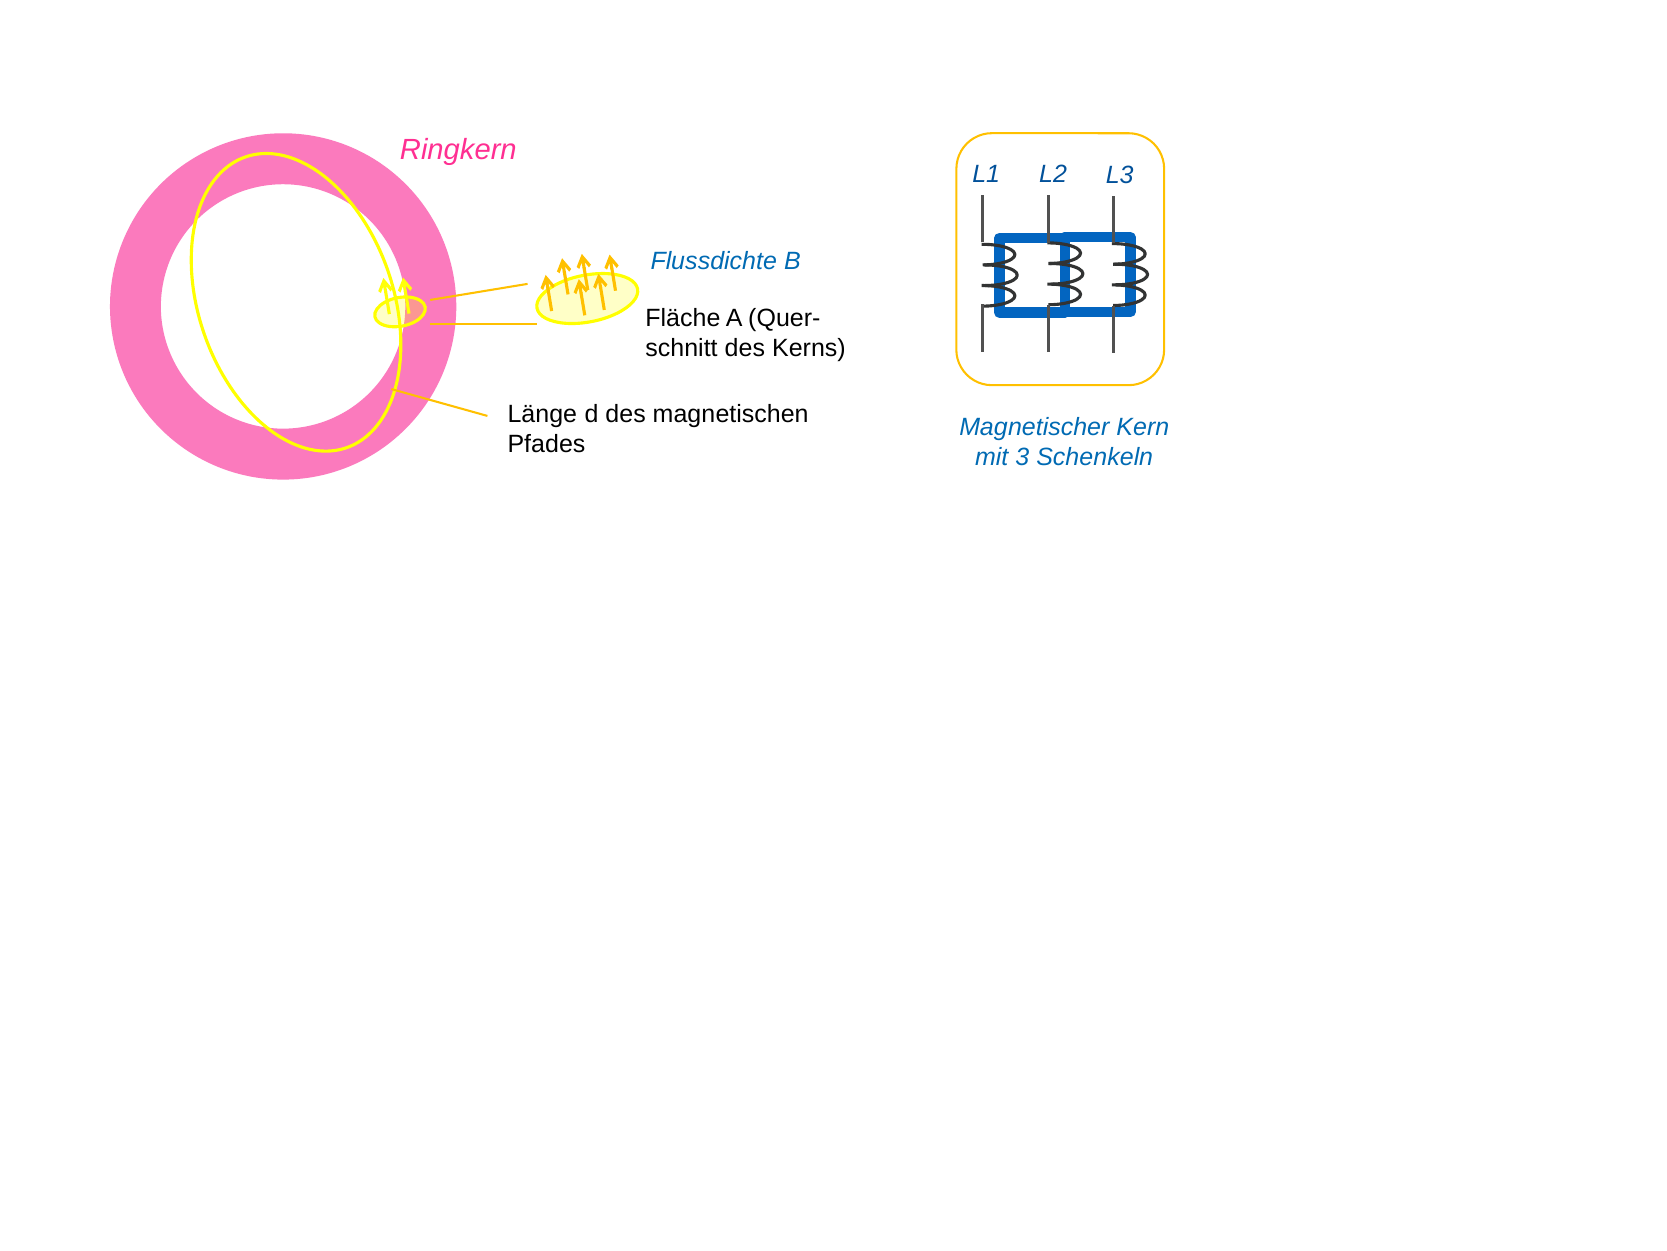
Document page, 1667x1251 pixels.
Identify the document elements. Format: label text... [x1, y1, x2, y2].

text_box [1046, 195, 1084, 353]
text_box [391, 388, 488, 417]
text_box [598, 273, 605, 311]
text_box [383, 277, 390, 315]
text_box L3 [1087, 151, 1152, 196]
text_box Flussdichte B [599, 237, 852, 283]
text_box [581, 253, 588, 273]
text_box [191, 153, 401, 452]
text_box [981, 194, 1018, 352]
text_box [609, 254, 616, 291]
text_box [956, 133, 1165, 386]
text_box [536, 283, 638, 324]
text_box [402, 277, 410, 314]
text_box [545, 274, 552, 312]
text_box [1111, 195, 1148, 354]
text_box [109, 133, 457, 480]
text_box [561, 257, 569, 295]
text_box Ringkern [378, 122, 539, 174]
text_box Magnetischer Kern mit 3 Schenkeln [938, 403, 1191, 479]
text_box L1 [954, 149, 961, 195]
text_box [578, 278, 586, 316]
text_box Fläche A (Quer-schnitt des Kerns) [637, 293, 892, 370]
text_box [374, 298, 426, 327]
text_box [429, 283, 528, 301]
text_box Länge d des magnetischen Pfades [499, 388, 825, 466]
